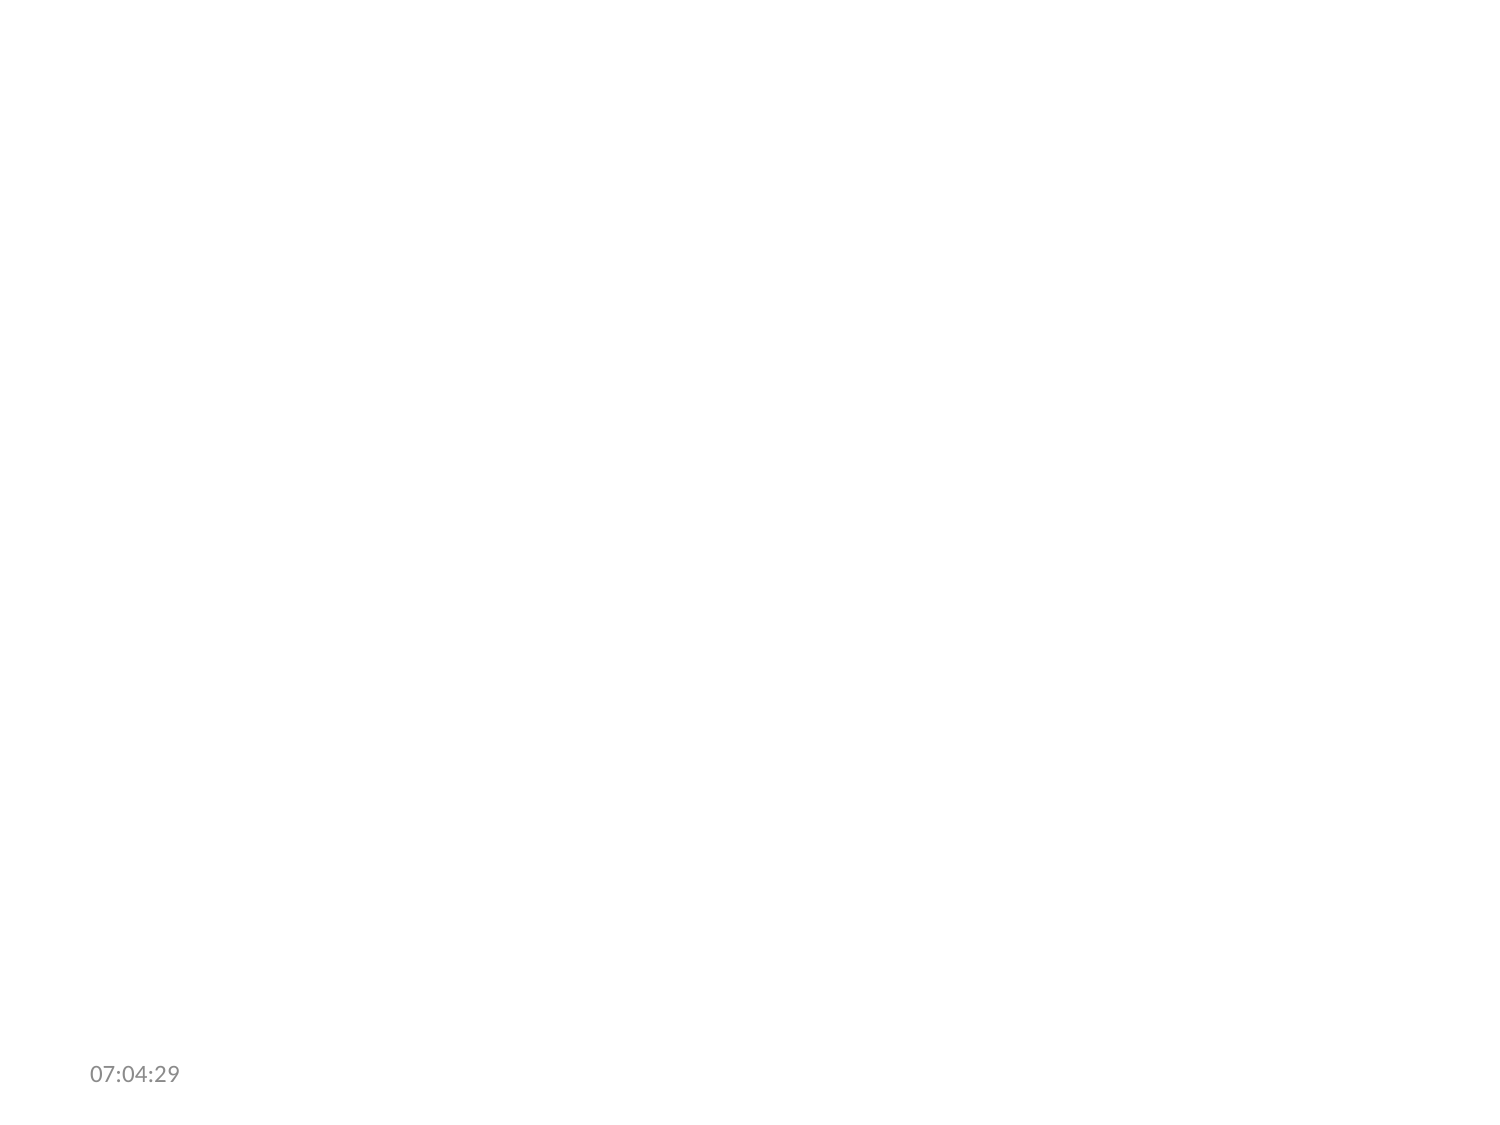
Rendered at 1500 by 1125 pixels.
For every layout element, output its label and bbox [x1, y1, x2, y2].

slide_number [75, 1042, 425, 1103]
